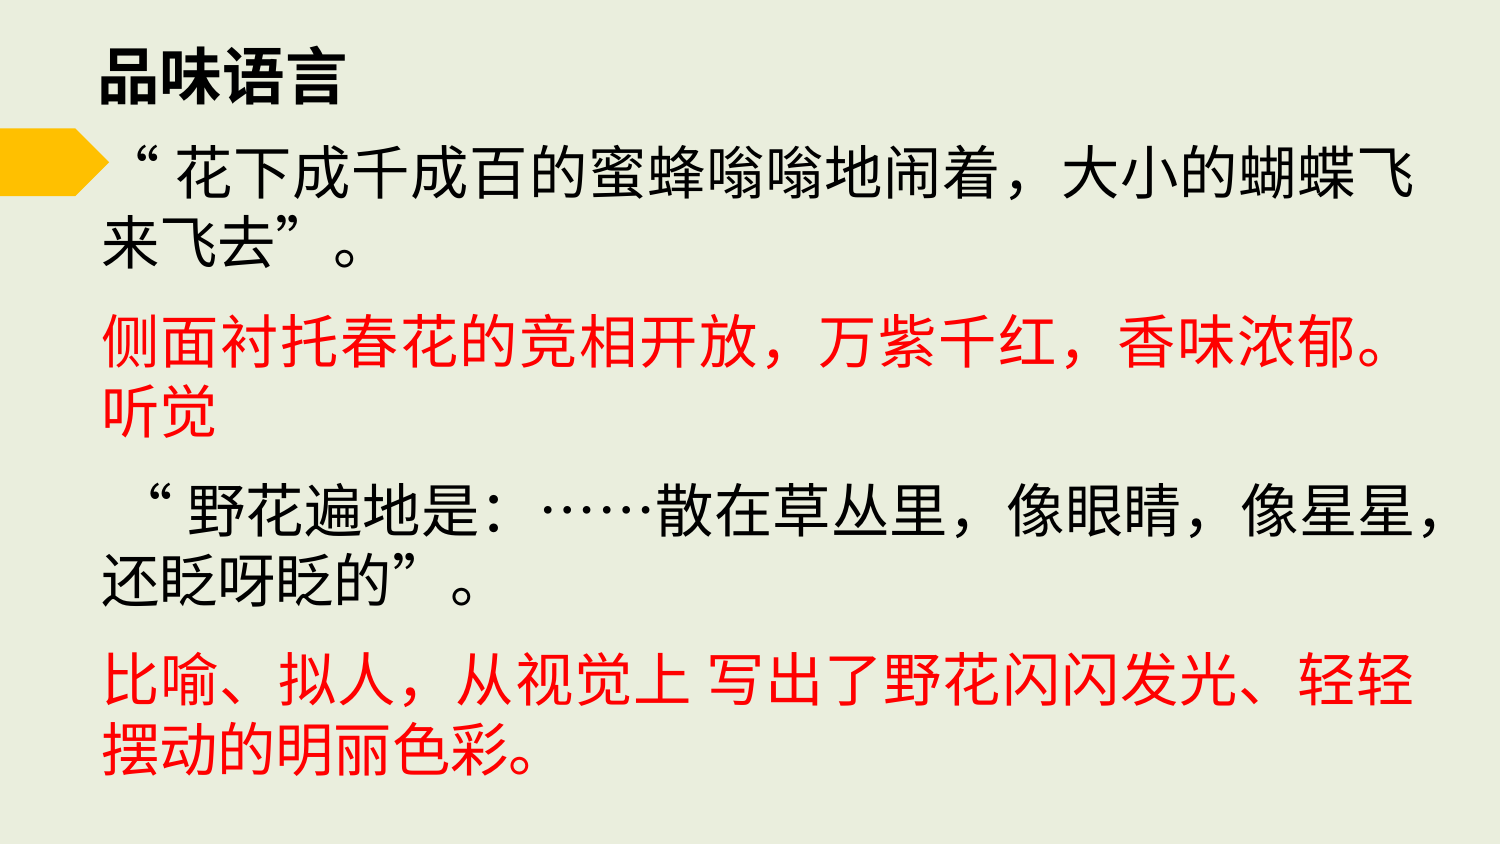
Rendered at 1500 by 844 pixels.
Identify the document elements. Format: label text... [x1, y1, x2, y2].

text_box “花下成千成百的蜜蜂嗡嗡地闹着，大小的蝴蝶飞来飞去”。 侧面衬托春花的竞相开放，万紫千红，香味浓郁。听觉 “野花遍地是：……散在草丛里，像眼睛，像星星，还眨呀眨的”。 比喻、拟人，从视觉上 写出了野花闪闪发光、轻轻摆动的明丽色彩。 [86, 128, 1431, 844]
text_box 品味语言 [86, 31, 660, 118]
text_box [0, 127, 86, 198]
